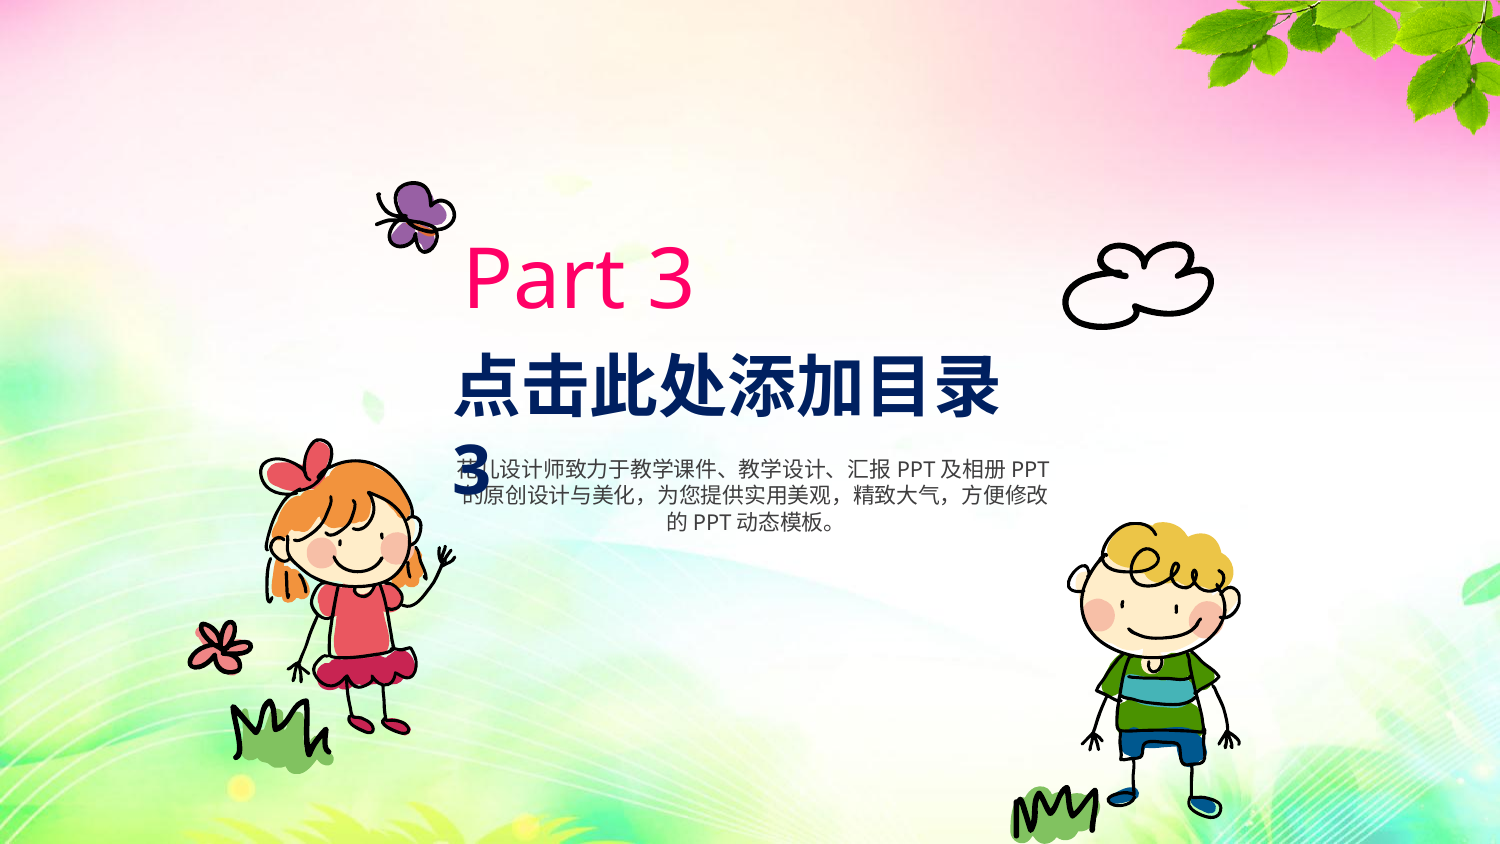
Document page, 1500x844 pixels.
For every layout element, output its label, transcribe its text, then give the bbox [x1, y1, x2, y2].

text_box 花儿设计师致力于教学课件、教学设计、汇报PPT及相册PPT的原创设计与美化，为您提供实用美观，精致大气，方便修改的PPT动态模板。 [457, 516, 1056, 535]
picture [0, 0, 1500, 844]
text_box 点击此处添加目录3 [437, 335, 1062, 516]
text_box Part 3 [447, 216, 715, 333]
